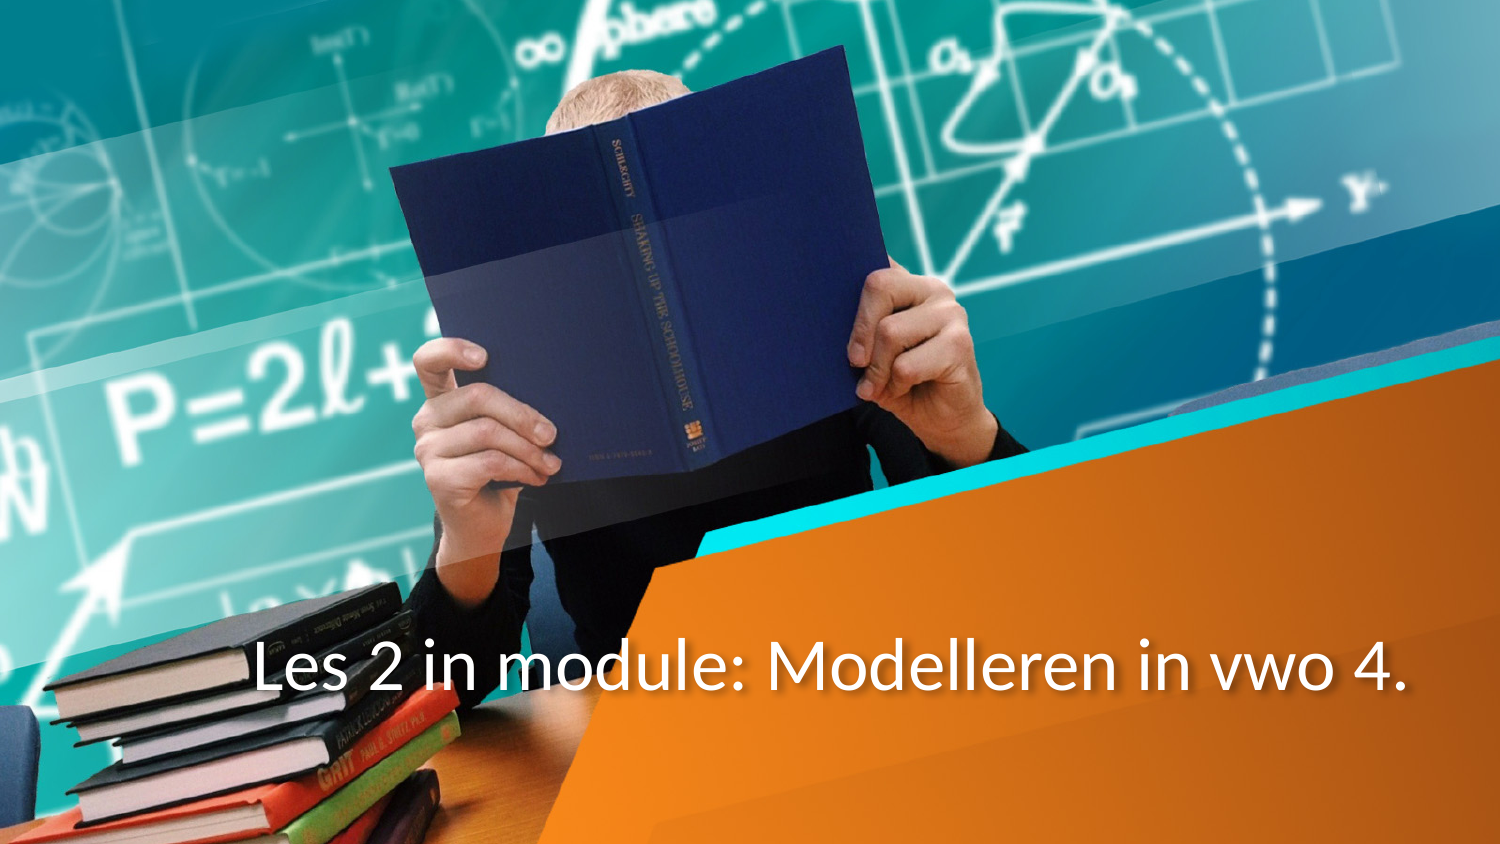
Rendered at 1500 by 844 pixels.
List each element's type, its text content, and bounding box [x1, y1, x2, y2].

picture [0, 0, 1500, 844]
title Les 2 in module: Modelleren in vwo 4. [98, 547, 1427, 775]
